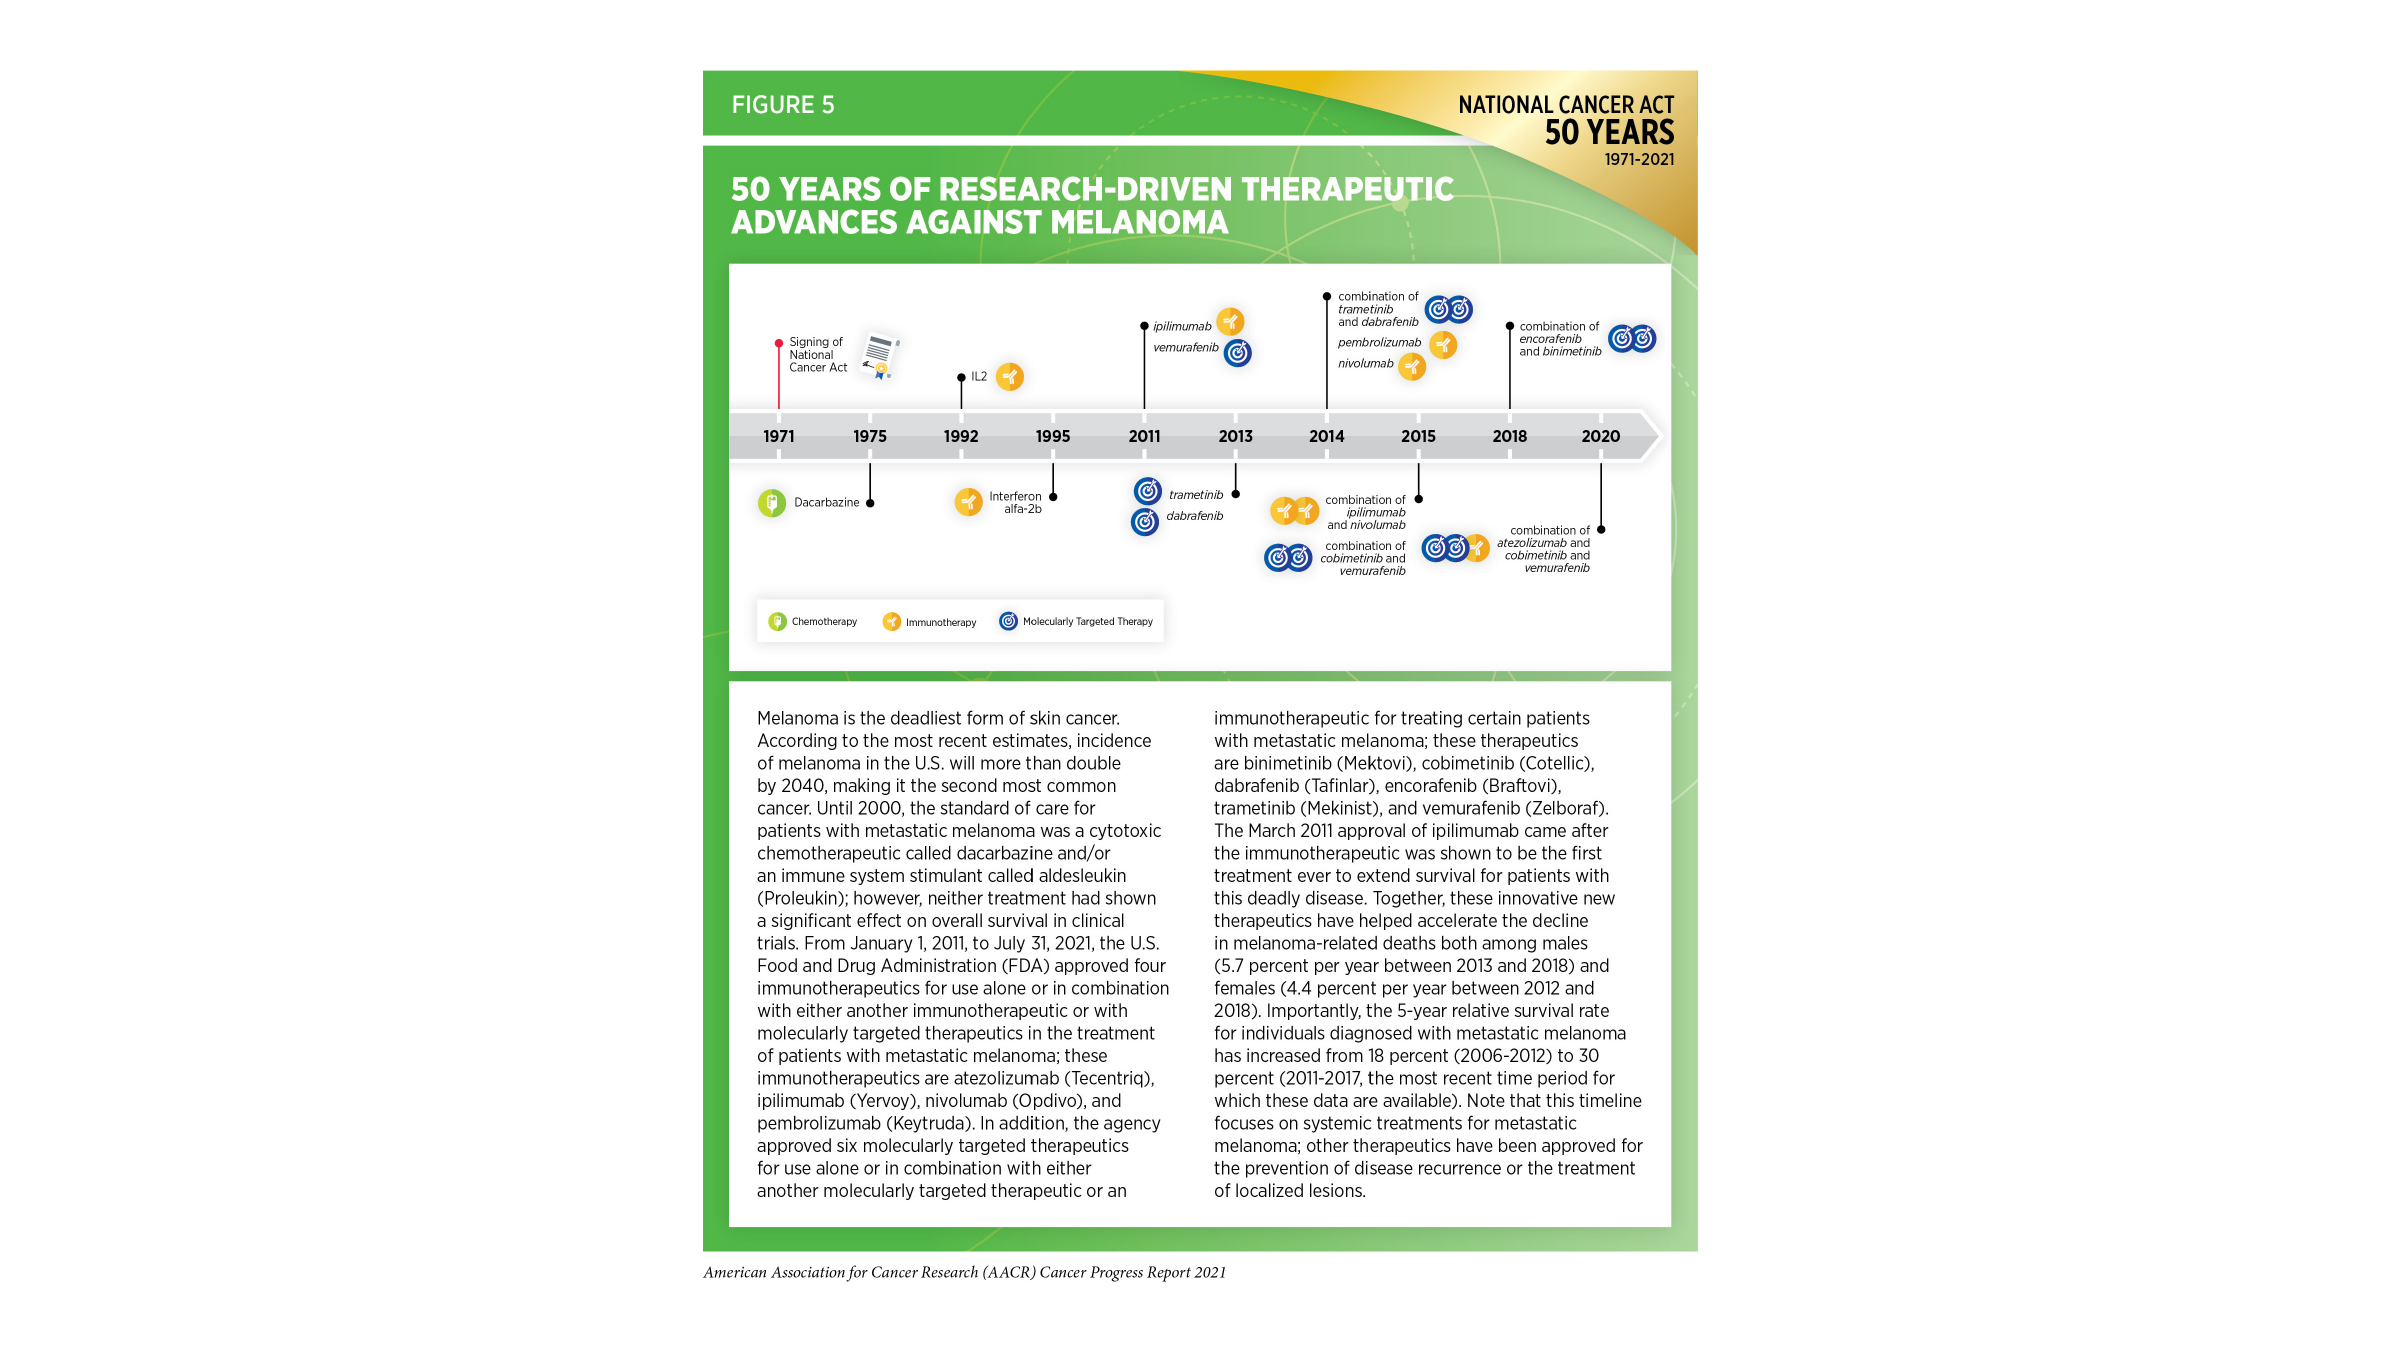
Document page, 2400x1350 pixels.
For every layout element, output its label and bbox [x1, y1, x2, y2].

picture [693, 58, 1707, 1292]
